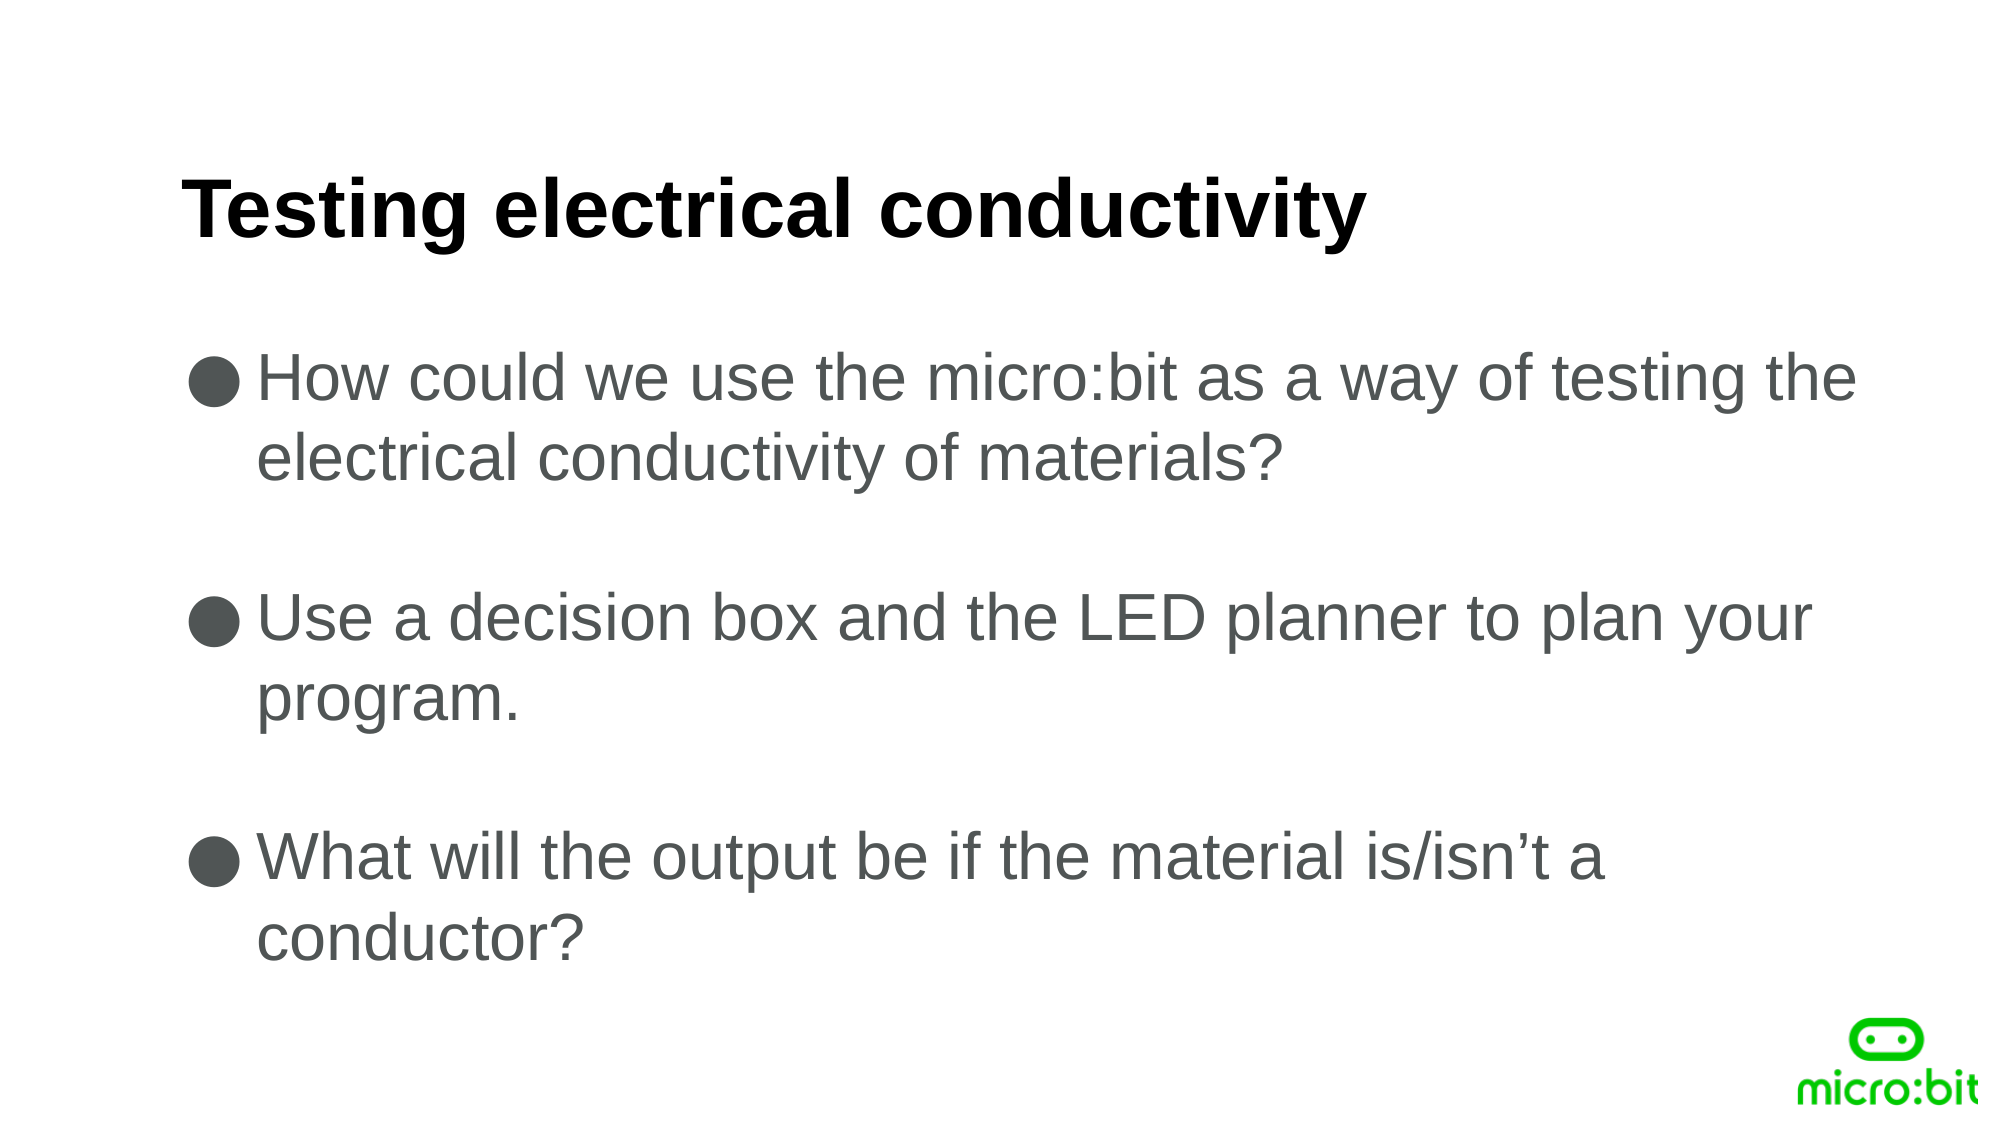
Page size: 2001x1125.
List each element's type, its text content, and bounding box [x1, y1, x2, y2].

text_box Testing electrical conductivity How could we use the micro:bit as a way of testing the electrical conductivity of materials? Use a decision box and the LED planner to plan your program. What will the output be if the material is/isn’t a conductor? [166, 60, 1918, 884]
picture [1797, 1017, 1978, 1106]
